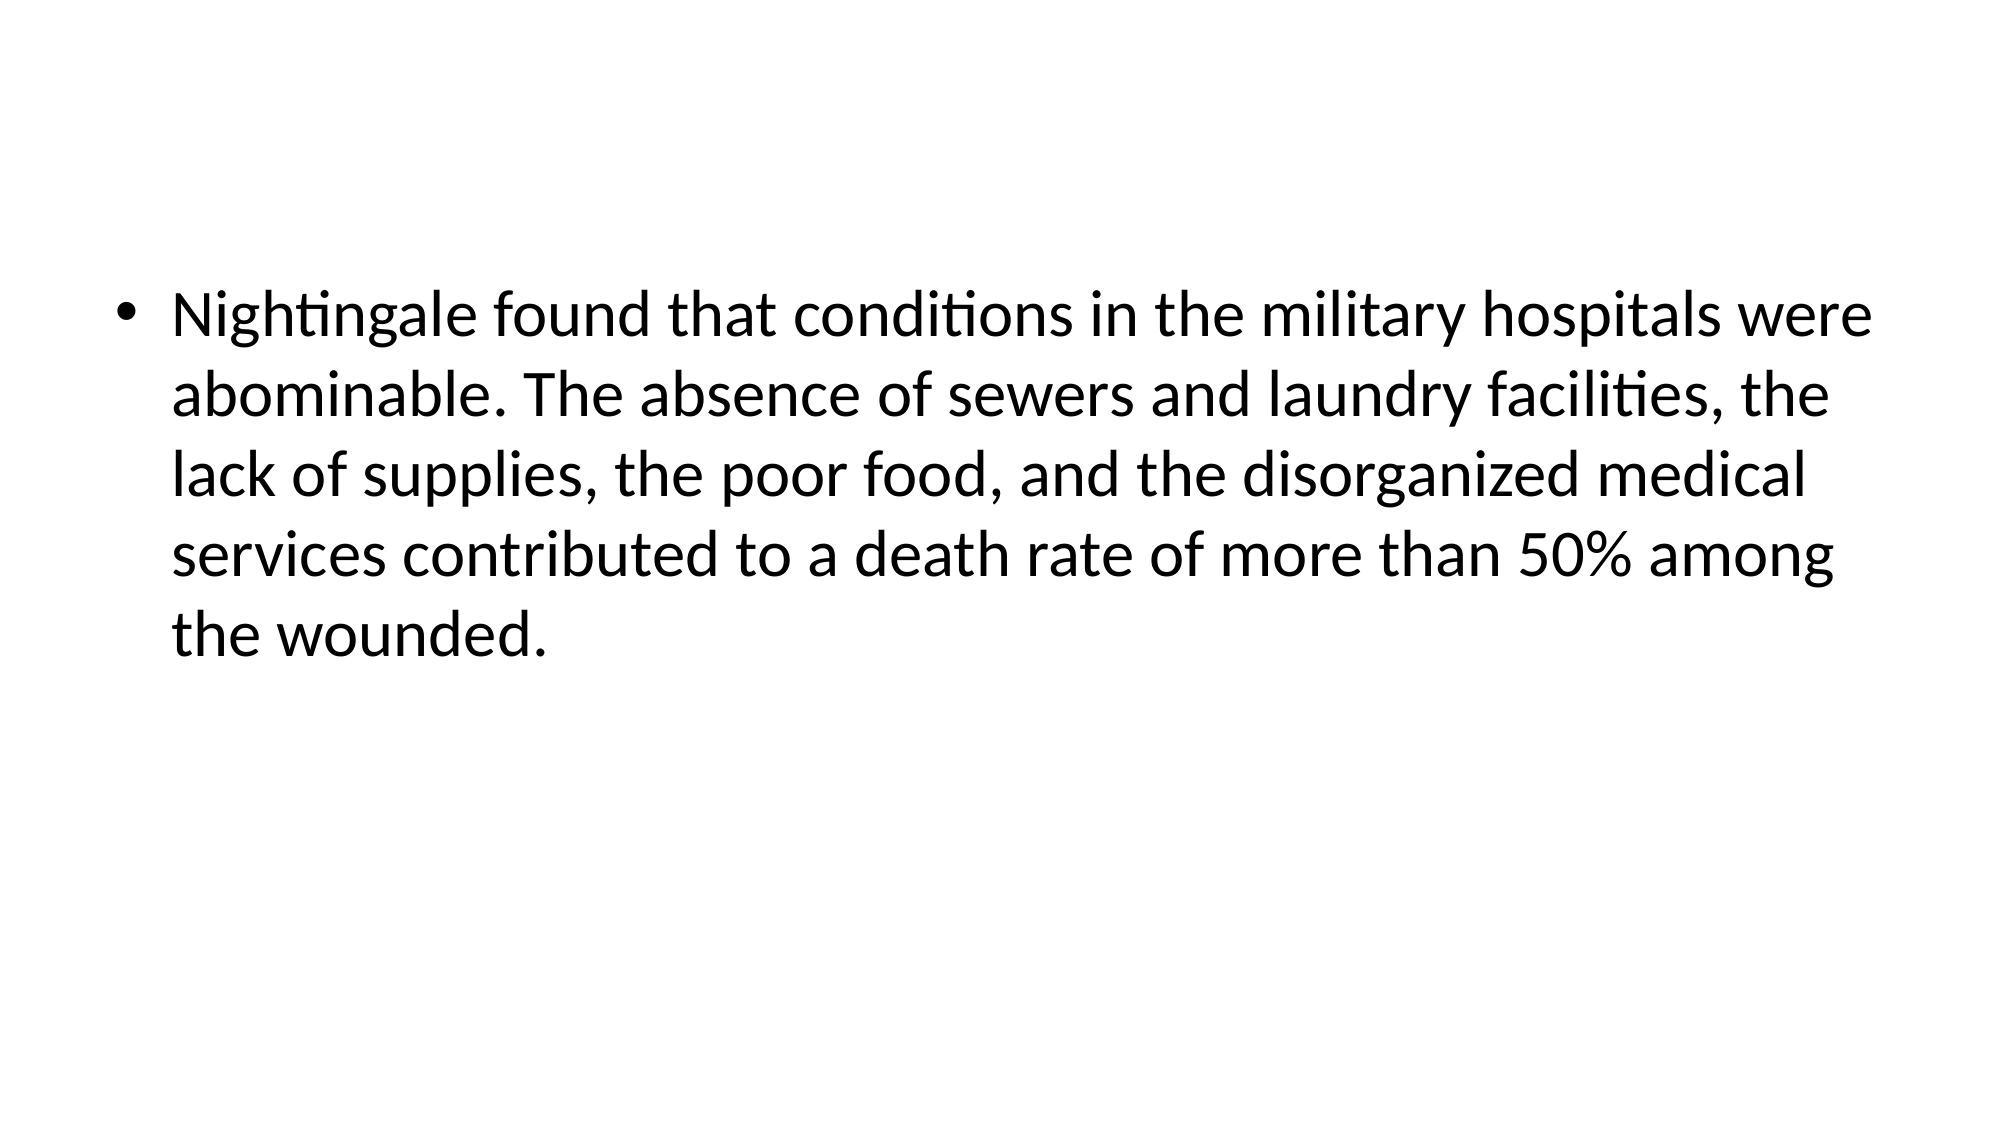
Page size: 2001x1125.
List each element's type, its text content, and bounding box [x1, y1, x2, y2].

list Nightingale found that conditions in the military hospitals were abominable. The absence of sewers and laundry facilities, the lack of supplies, the poor food, and the disorganized medical services contributed to a death rate of more than 50% among the wounded. [99, 262, 1900, 1005]
